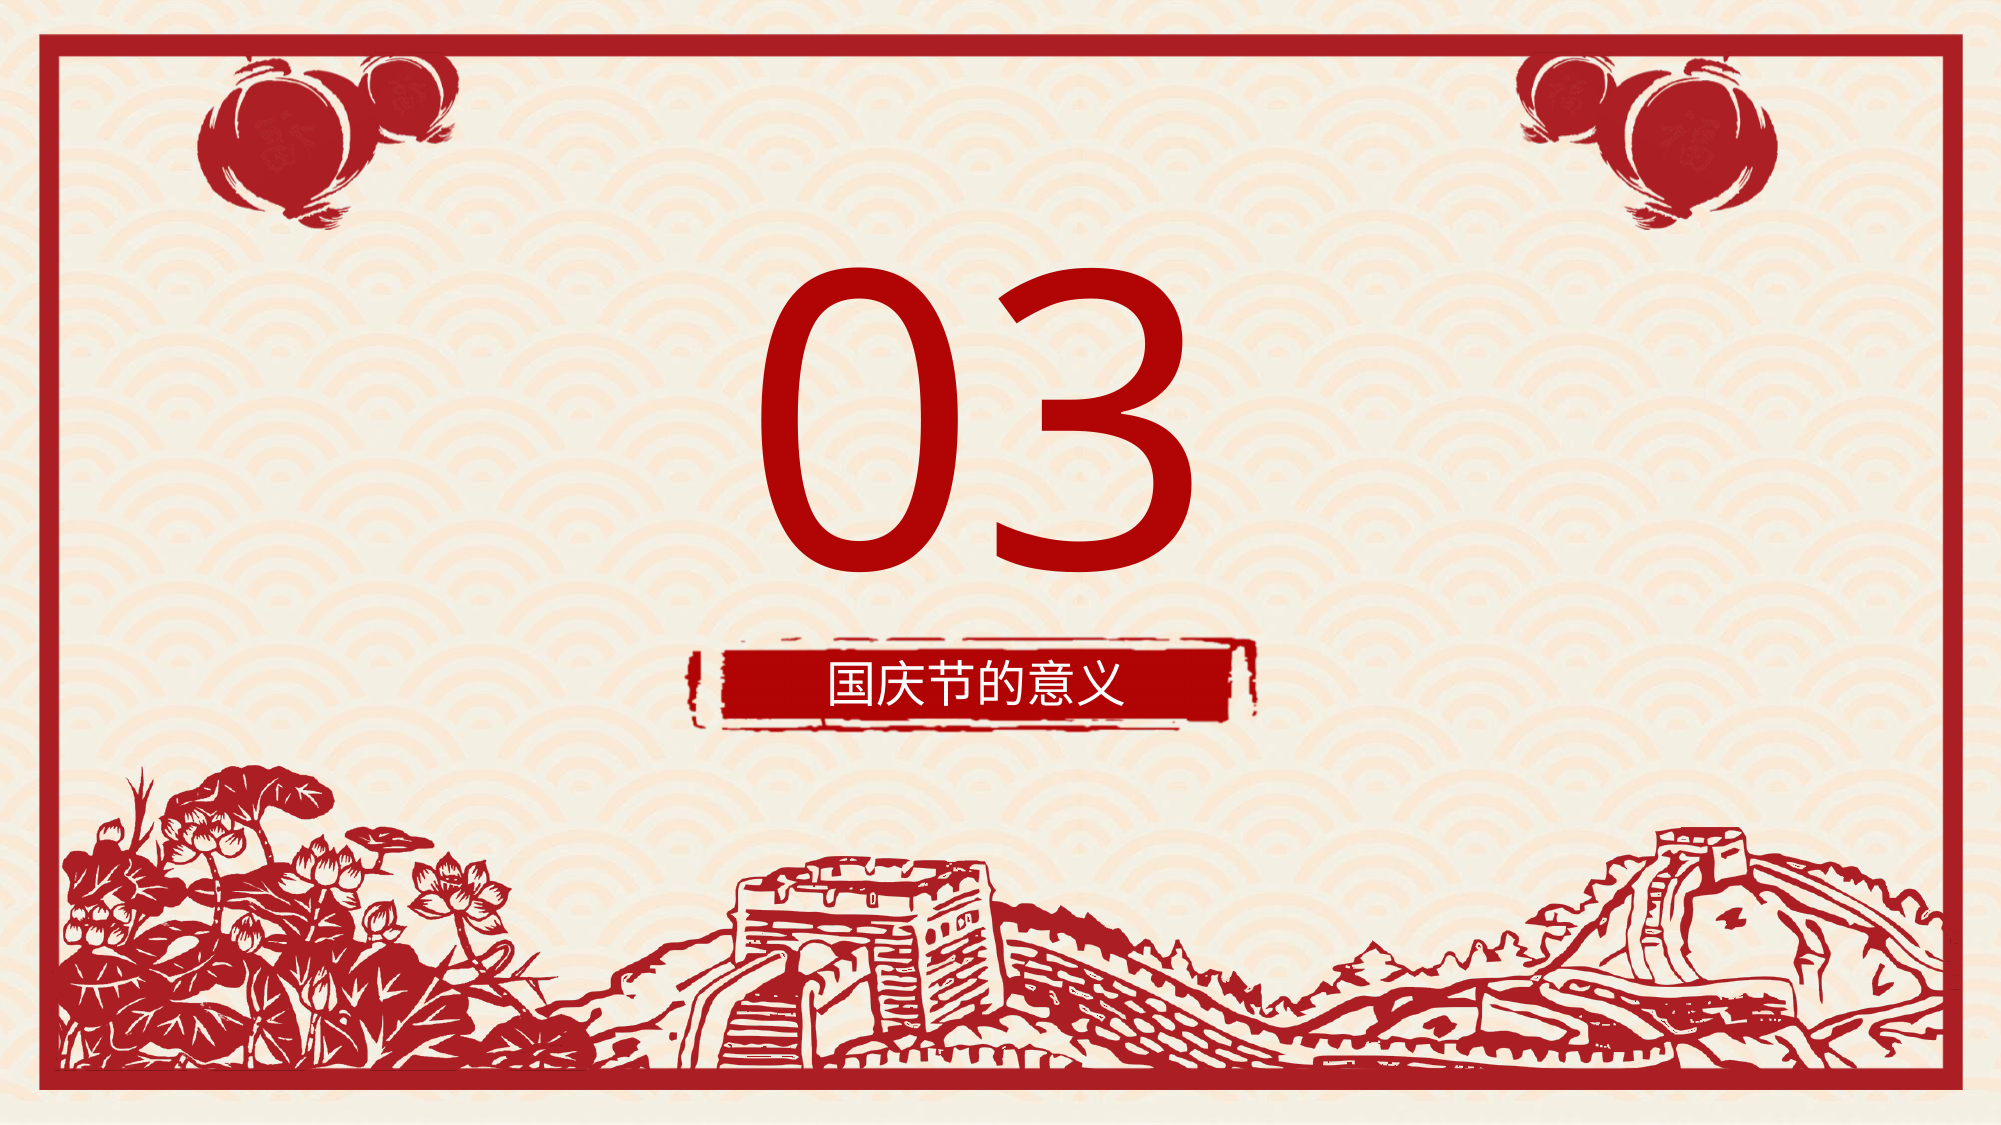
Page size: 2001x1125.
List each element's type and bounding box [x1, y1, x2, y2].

picture [0, 0, 2001, 1125]
text_box [667, 628, 1264, 742]
